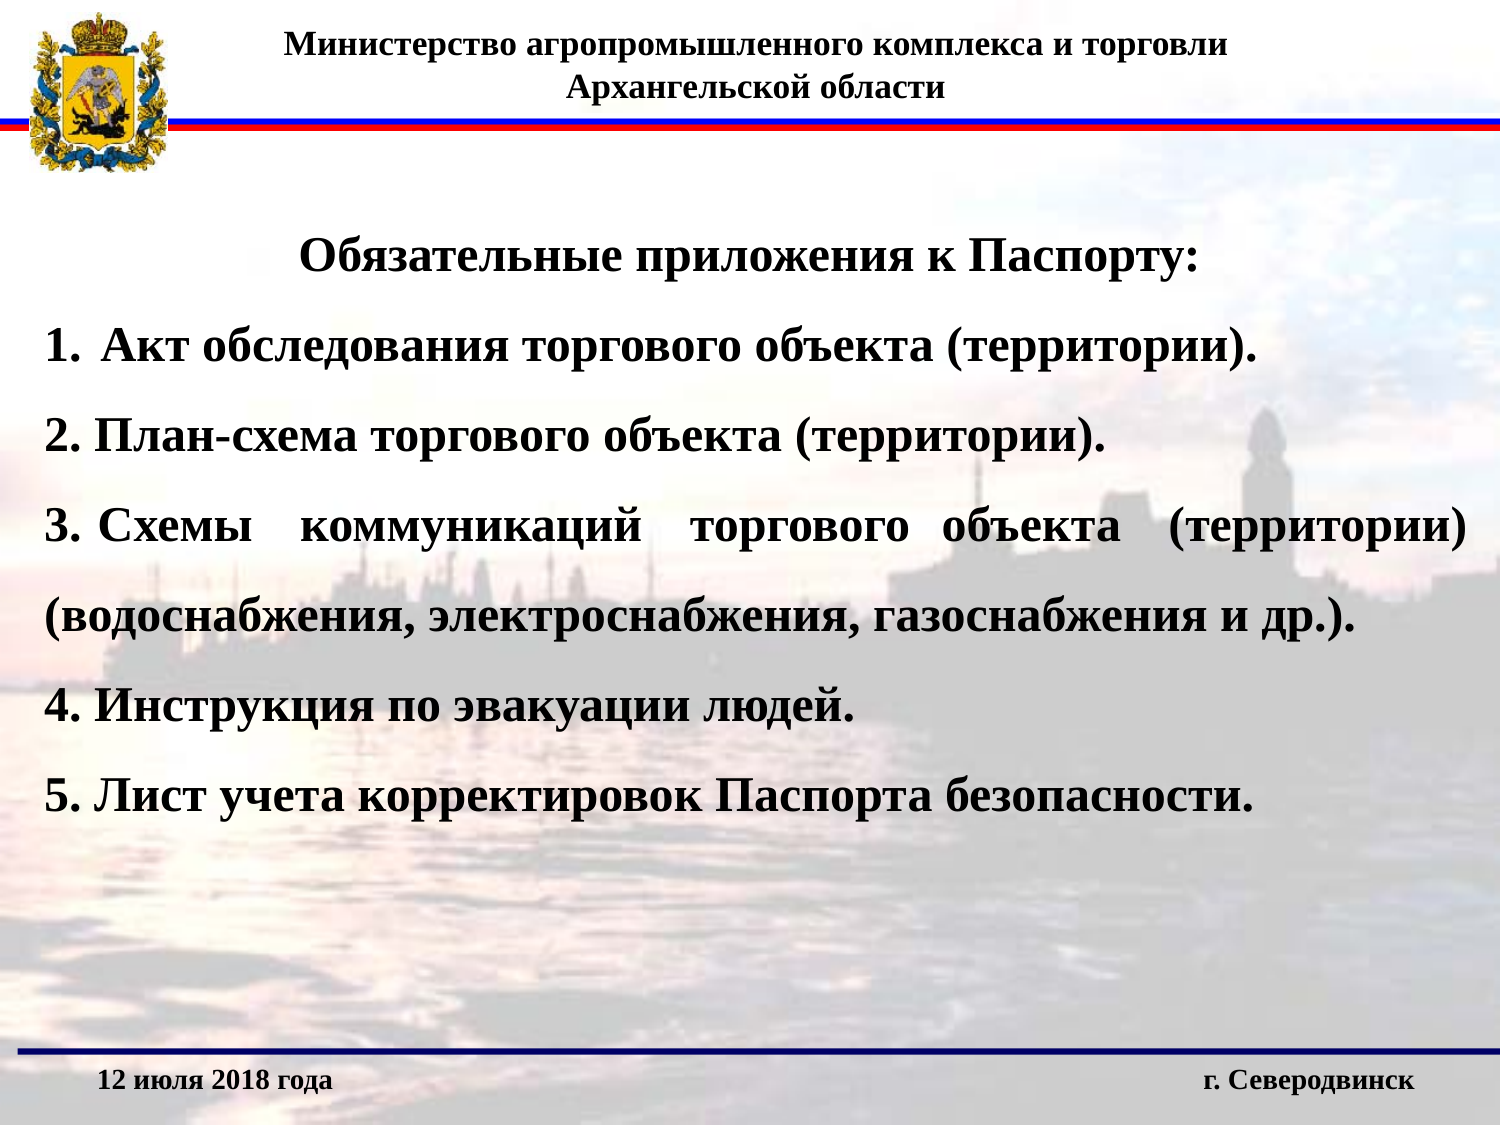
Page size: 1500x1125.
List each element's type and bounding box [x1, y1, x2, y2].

text_box [0, 0, 1500, 1125]
